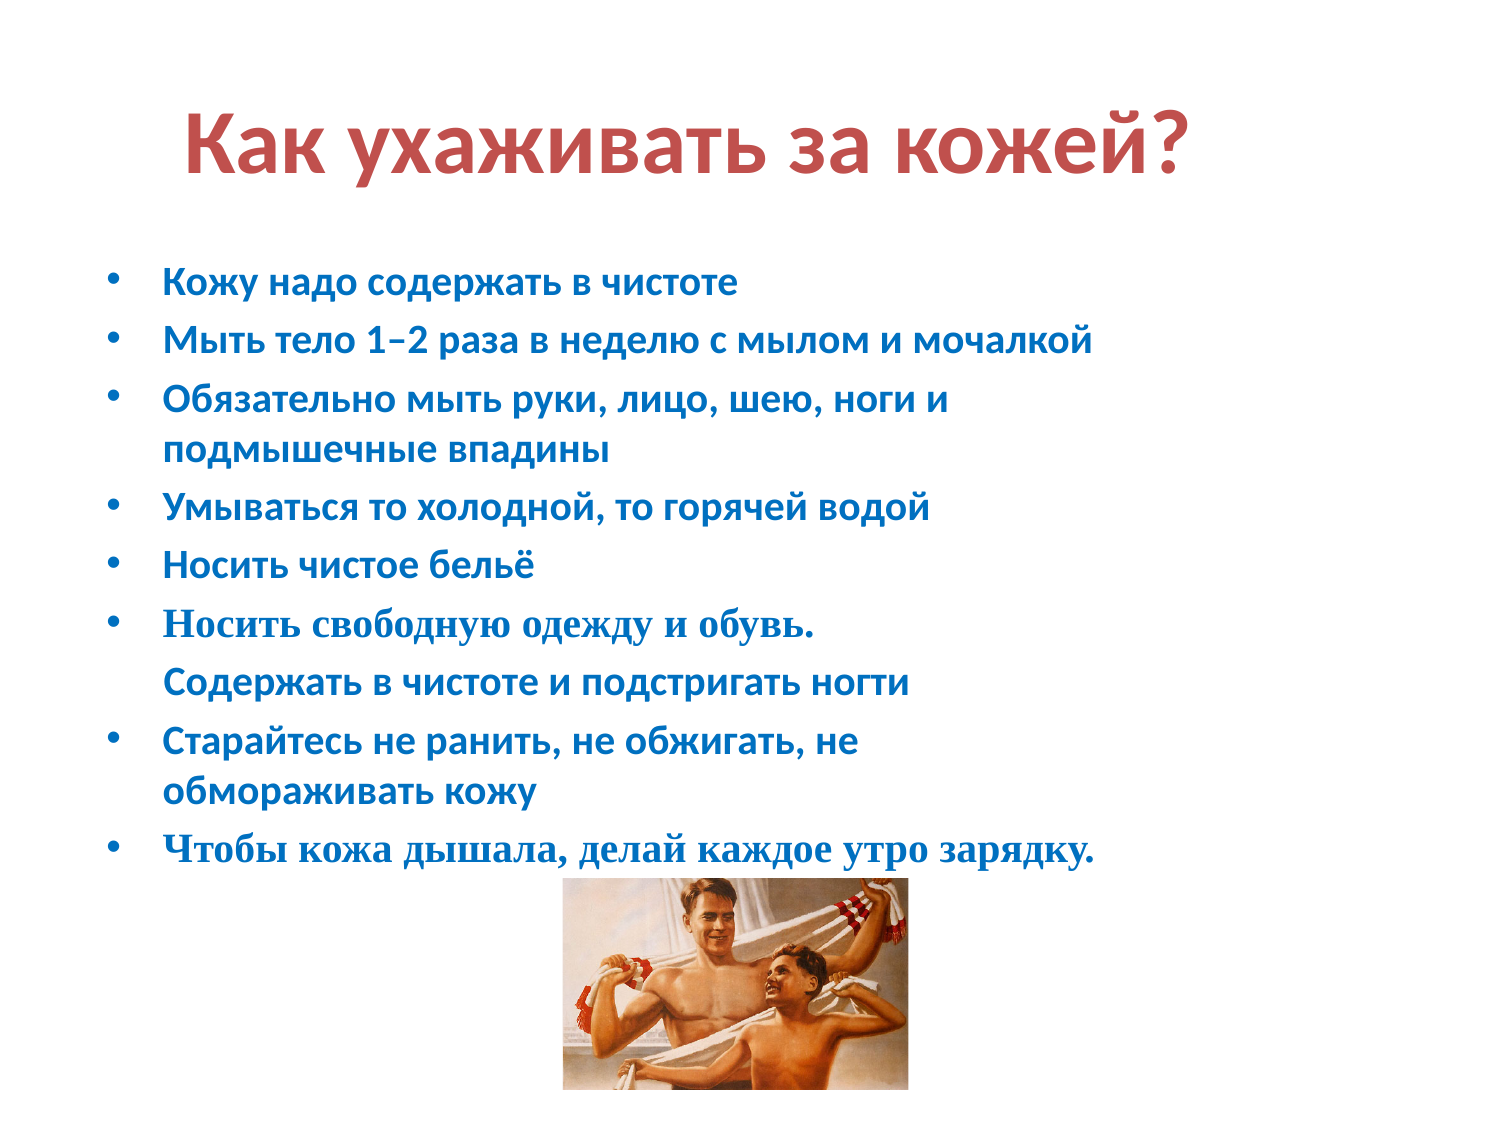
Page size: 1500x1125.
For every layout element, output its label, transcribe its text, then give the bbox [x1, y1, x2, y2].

title Как ухаживать за кожей? [159, 28, 1218, 245]
list Кожу надо содержать в чистоте Мыть тело 1–2 раза в неделю с мылом и мочалкой Обязательно мыть руки, лицо, шею, ноги и подмышечные впадины Умываться то холодной, то горячей водой Носить чистое бельё Носить свободную одежду и обувь. Содержать в чистоте и подстригать ногти Старайтесь не ранить, не обжигать, не обмораживать кожу Чтобы кожа дышала, делай каждое утро зарядку. [91, 246, 1150, 879]
picture [562, 878, 909, 1091]
